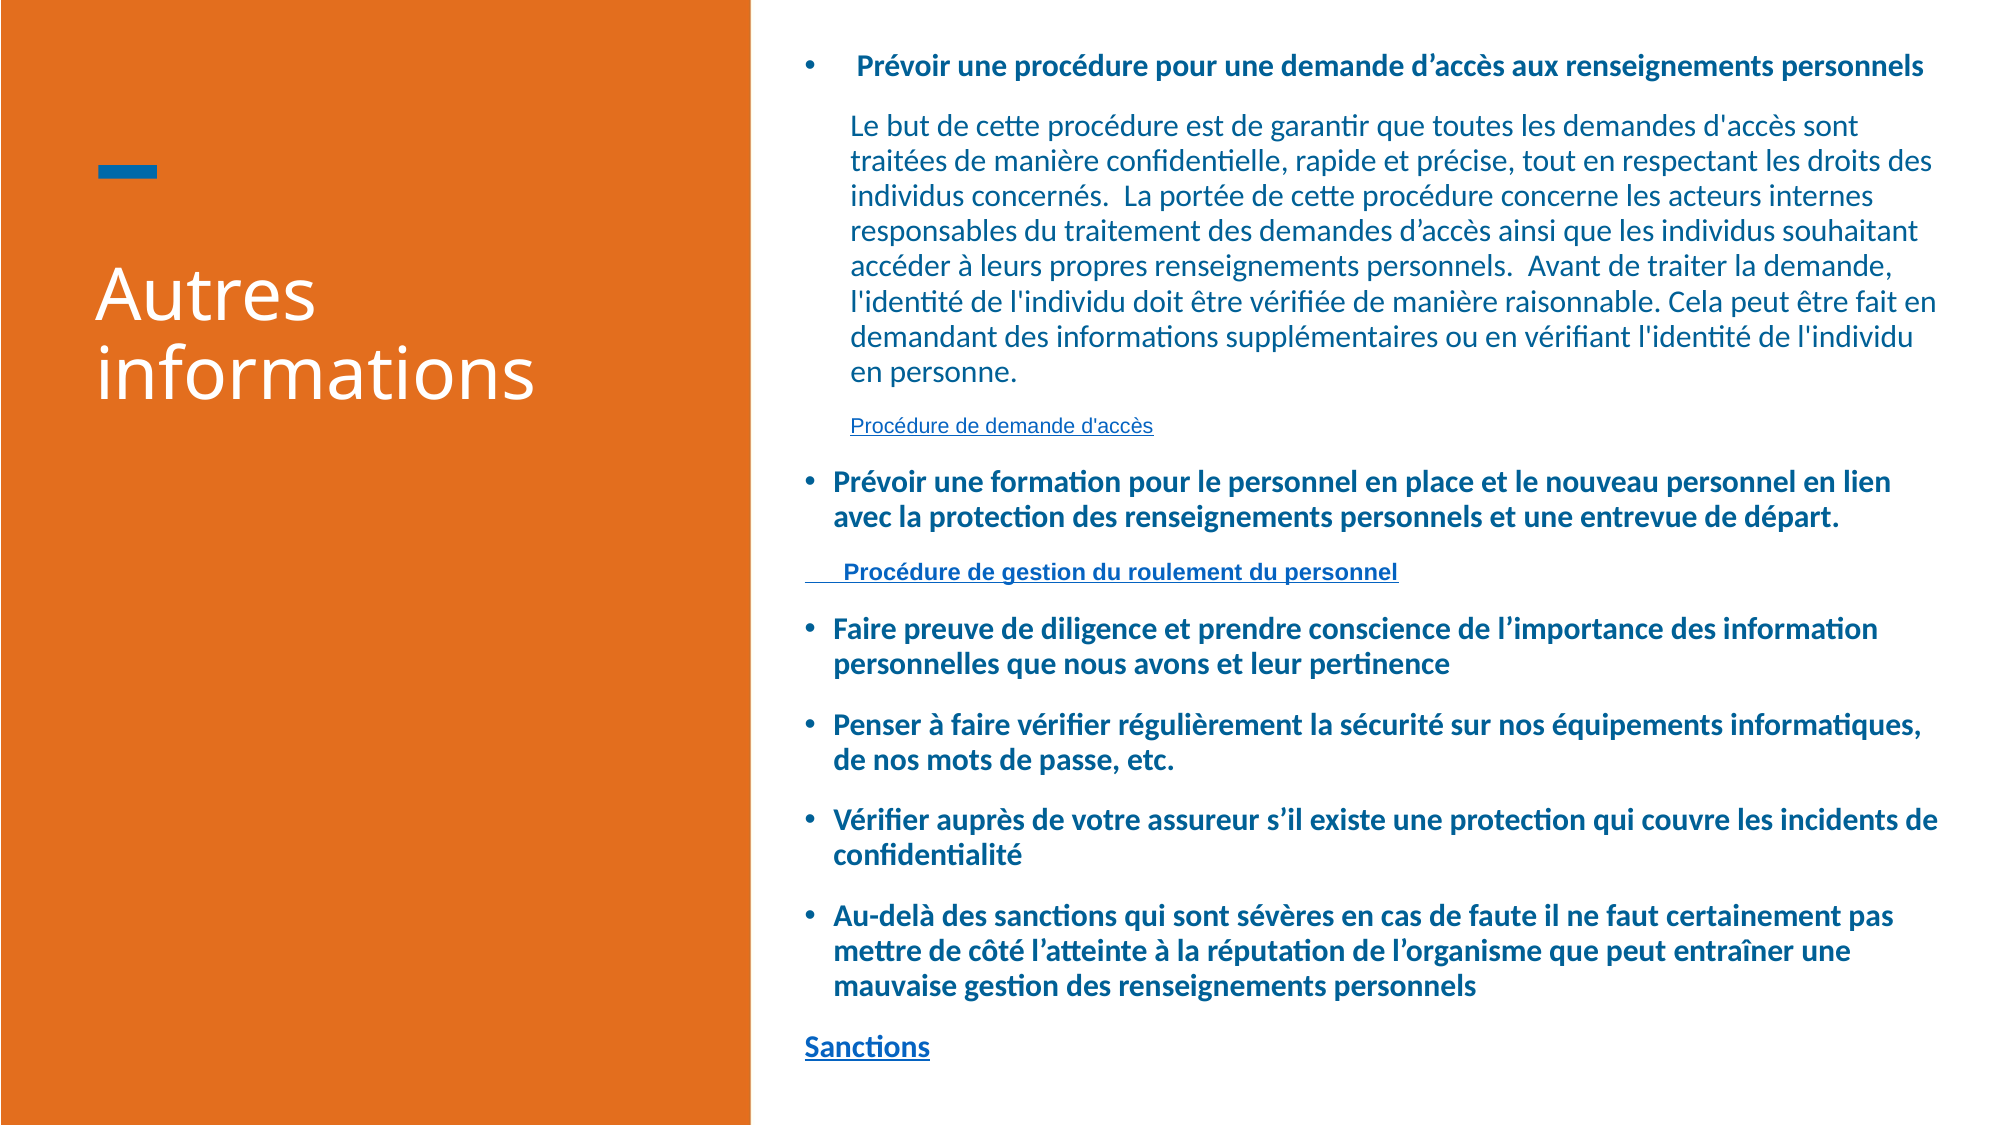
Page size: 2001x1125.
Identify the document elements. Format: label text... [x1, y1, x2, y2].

list Prévoir une procédure pour une demande d’accès aux renseignements personnels Le but de cette procédure est de garantir que toutes les demandes d'accès sont traitées de manière confidentielle, rapide et précise, tout en respectant les droits des individus concernés. La portée de cette procédure concerne les acteurs internes responsables du traitement des demandes d’accès ainsi que les individus souhaitant accéder à leurs propres renseignements personnels. Avant de traiter la demande, l'identité de l'individu doit être vérifiée de manière raisonnable. Cela peut être fait en demandant des informations supplémentaires ou en vérifiant l'identité de l'individu en personne. Procédure de demande d'accès Prévoir une formation pour le personnel en place et le nouveau personnel en lien avec la protection des renseignements personnels et une entrevue de départ. Procédure de gestion du roulement du personnel Faire preuve de diligence et prendre conscience de l’importance des information personnelles que nous avons et leur pertinence Penser à faire vérifier régulièrement la sécurité sur nos équipements informatiques, de nos mots de passe, etc. Vérifier auprès de votre assureur s’il existe une protection qui couvre les incidents de confidentialité Au-delà des sanctions qui sont sévères en cas de faute il ne faut certainement pas mettre de côté l’atteinte à la réputation de l’organisme que peut entraîner une mauvaise gestion des renseignements personnels Sanctions [789, 40, 1961, 1083]
title Autres informations [79, 227, 685, 446]
picture [1, 0, 1999, 1125]
